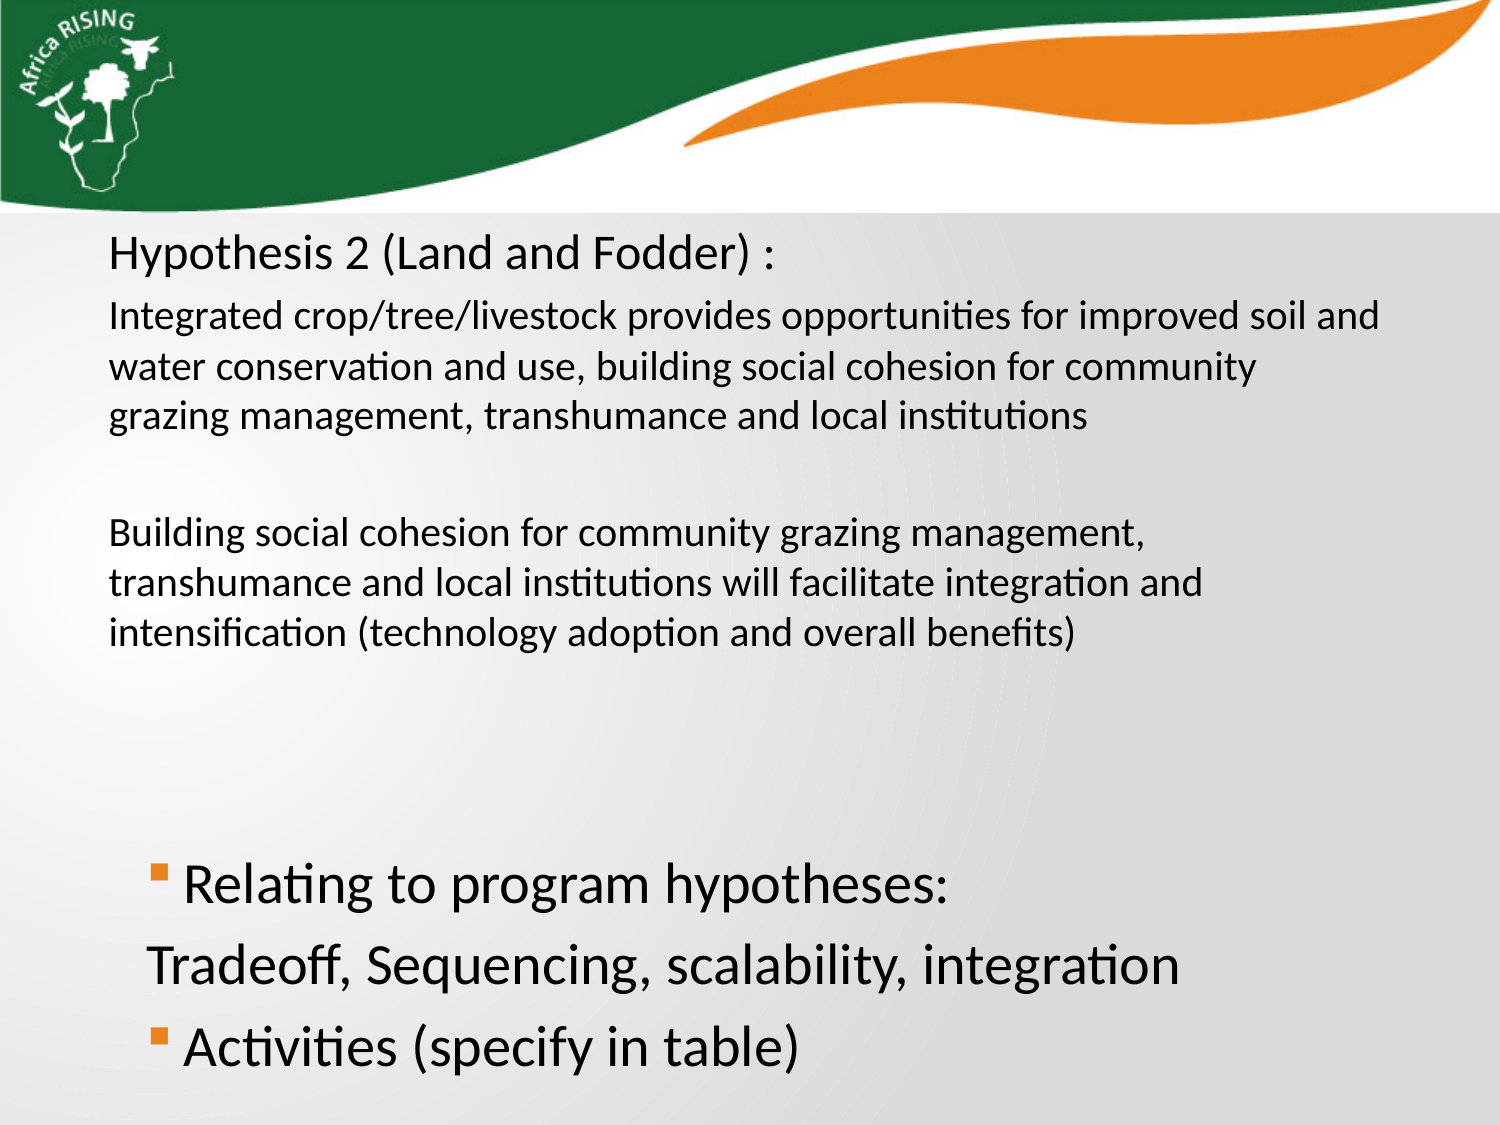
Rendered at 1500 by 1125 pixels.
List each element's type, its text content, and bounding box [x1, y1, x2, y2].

list Relating to program hypotheses: Tradeoff, Sequencing, scalability, integration Activities (specify in table) [112, 837, 1388, 1050]
list Hypothesis 2 (Land and Fodder) : Integrated crop/tree/livestock provides opportunities for improved soil and water conservation and use, building social cohesion for community grazing management, transhumance and local institutions Building social cohesion for community grazing management, transhumance and local institutions will facilitate integration and intensification (technology adoption and overall benefits) [75, 212, 1400, 400]
picture [0, 0, 1500, 213]
